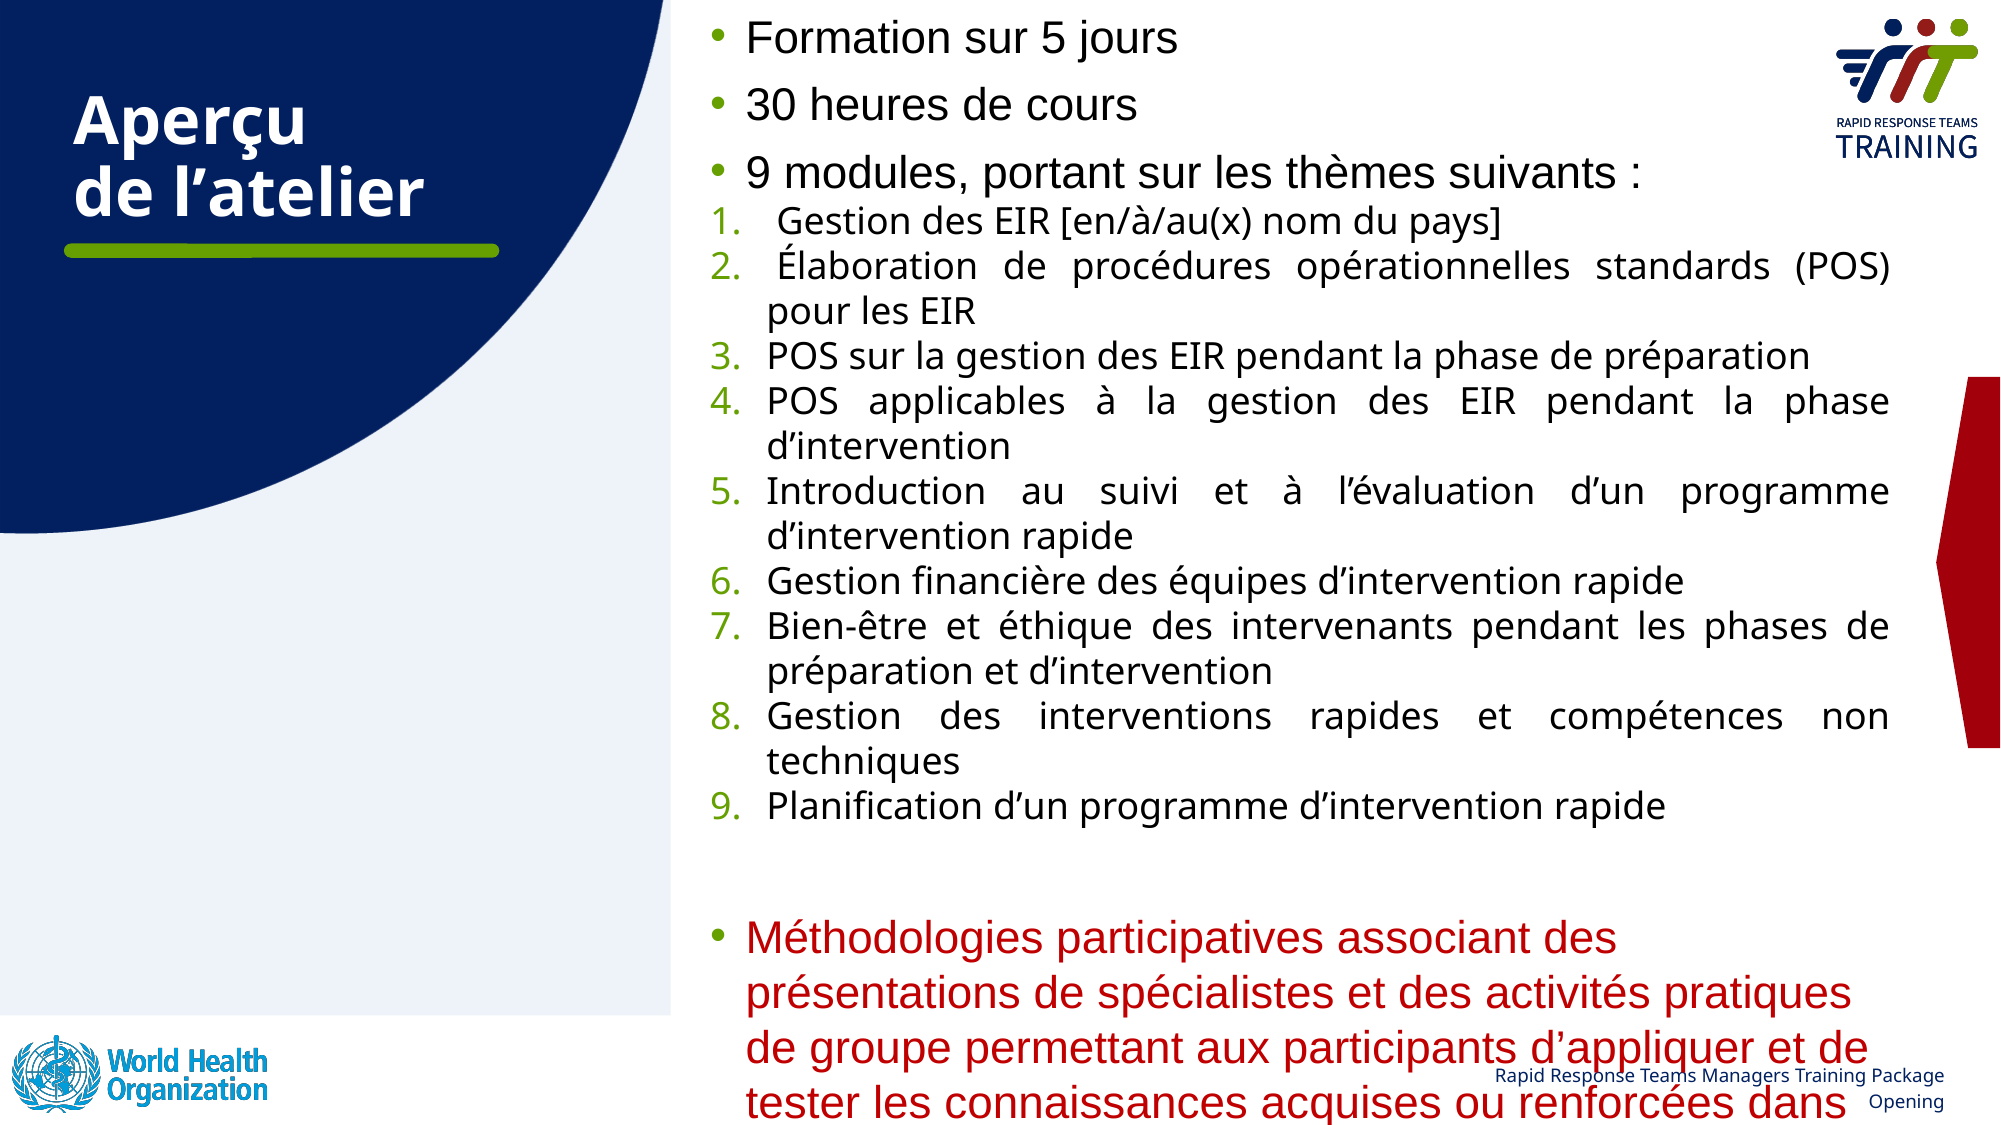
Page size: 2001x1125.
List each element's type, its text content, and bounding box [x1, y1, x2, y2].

picture [22, 1062, 26, 1077]
title Aperçu de lʼatelier [65, 0, 583, 318]
picture [30, 1083, 37, 1091]
picture [34, 1054, 43, 1078]
picture [1899, 19, 1978, 167]
picture [12, 1035, 54, 1068]
picture [50, 1108, 62, 1113]
picture [0, 0, 670, 538]
picture [46, 1056, 54, 1062]
picture [59, 1035, 267, 1113]
picture [36, 1088, 78, 1105]
picture [12, 1083, 48, 1113]
picture [71, 1053, 90, 1091]
picture [40, 1062, 47, 1070]
text_box Formation sur 5 jours 30 heures de cours 9 modules, portant sur les thèmes suivants : Gestion des EIR [en/à/au(x) nom du pays] Élaboration de procédures opérationnelles standards (POS) pour les EIR POS sur la gestion des EIR pendant la phase de préparation POS applicables à la gestion des EIR pendant la phase d’intervention Introduction au suivi et à l’évaluation dʼun programme dʼintervention rapide Gestion financière des équipes d’intervention rapide Bien-être et éthique des intervenants pendant les phases de préparation et dʼintervention Gestion des interventions rapides et compétences non techniques Planification dʼun programme dʼintervention rapide Méthodologies participatives associant des présentations de spécialistes et des activités pratiques de groupe permettant aux participants d’appliquer et de tester les connaissances acquises ou renforcées dans le cadre du cours en ligne. [702, 0, 1899, 1125]
picture [24, 1054, 36, 1087]
